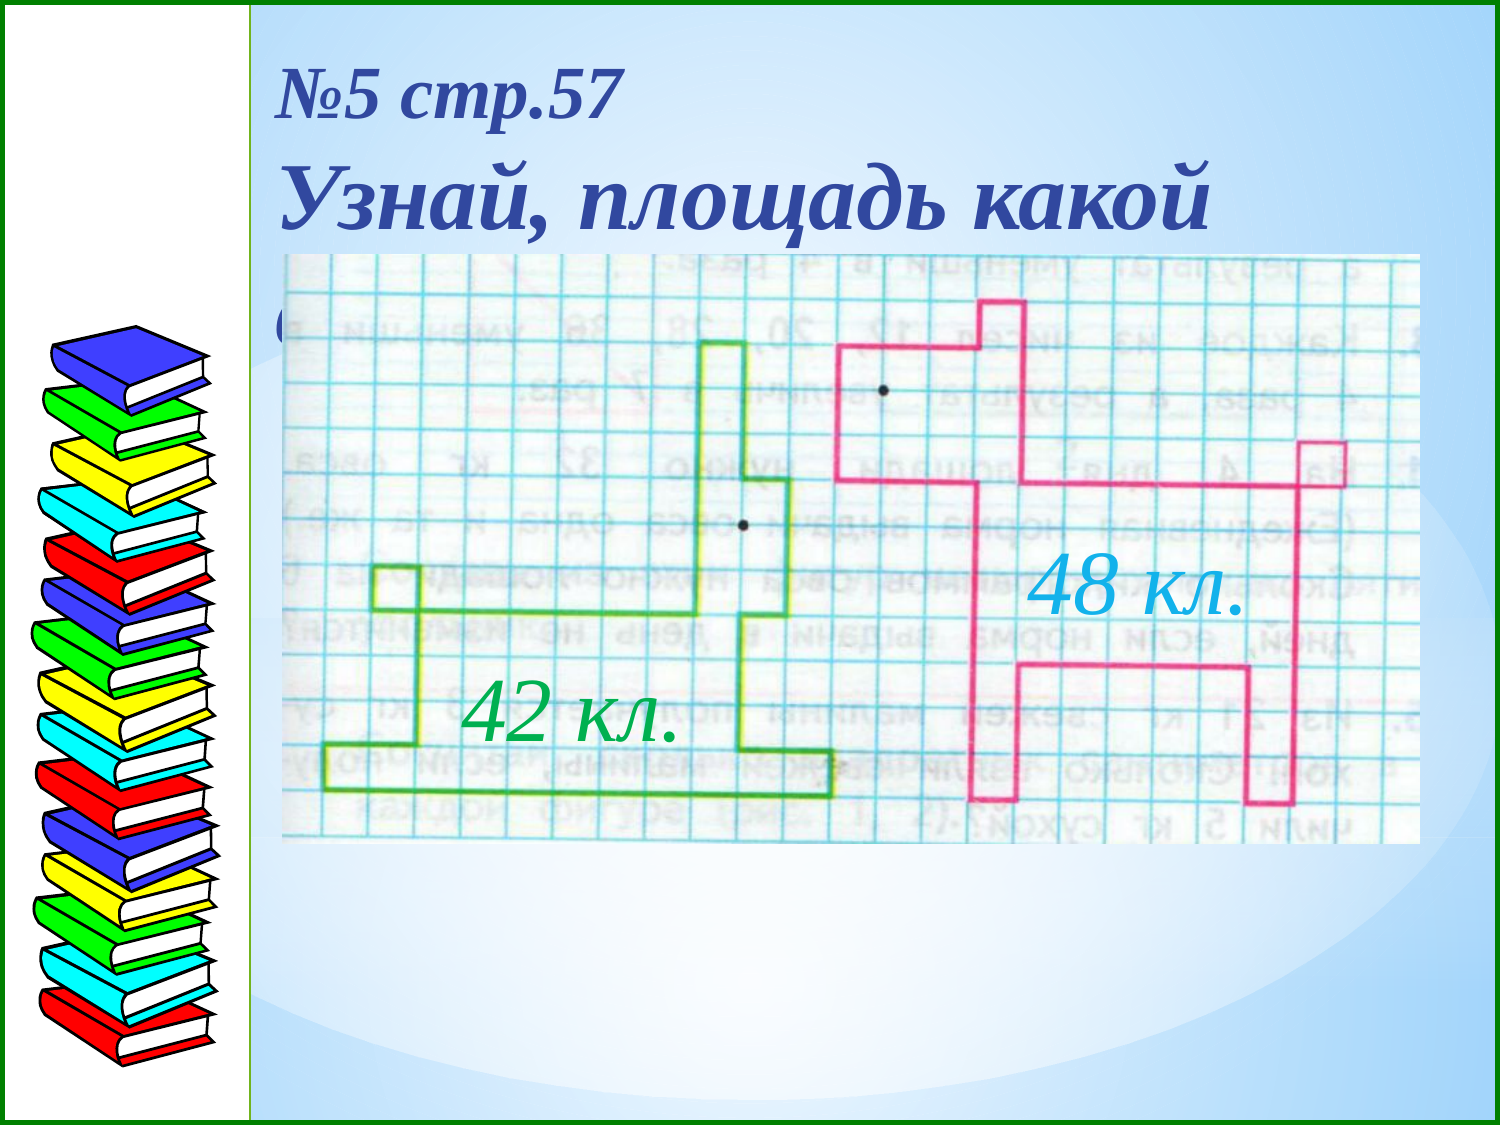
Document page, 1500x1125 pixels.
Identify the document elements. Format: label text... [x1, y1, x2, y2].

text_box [24, 324, 222, 1068]
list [281, 254, 1420, 844]
text_box [0, 0, 1500, 1125]
title №5 стр.57 Узнай, площадь какой фигуры больше? [260, 36, 1266, 244]
